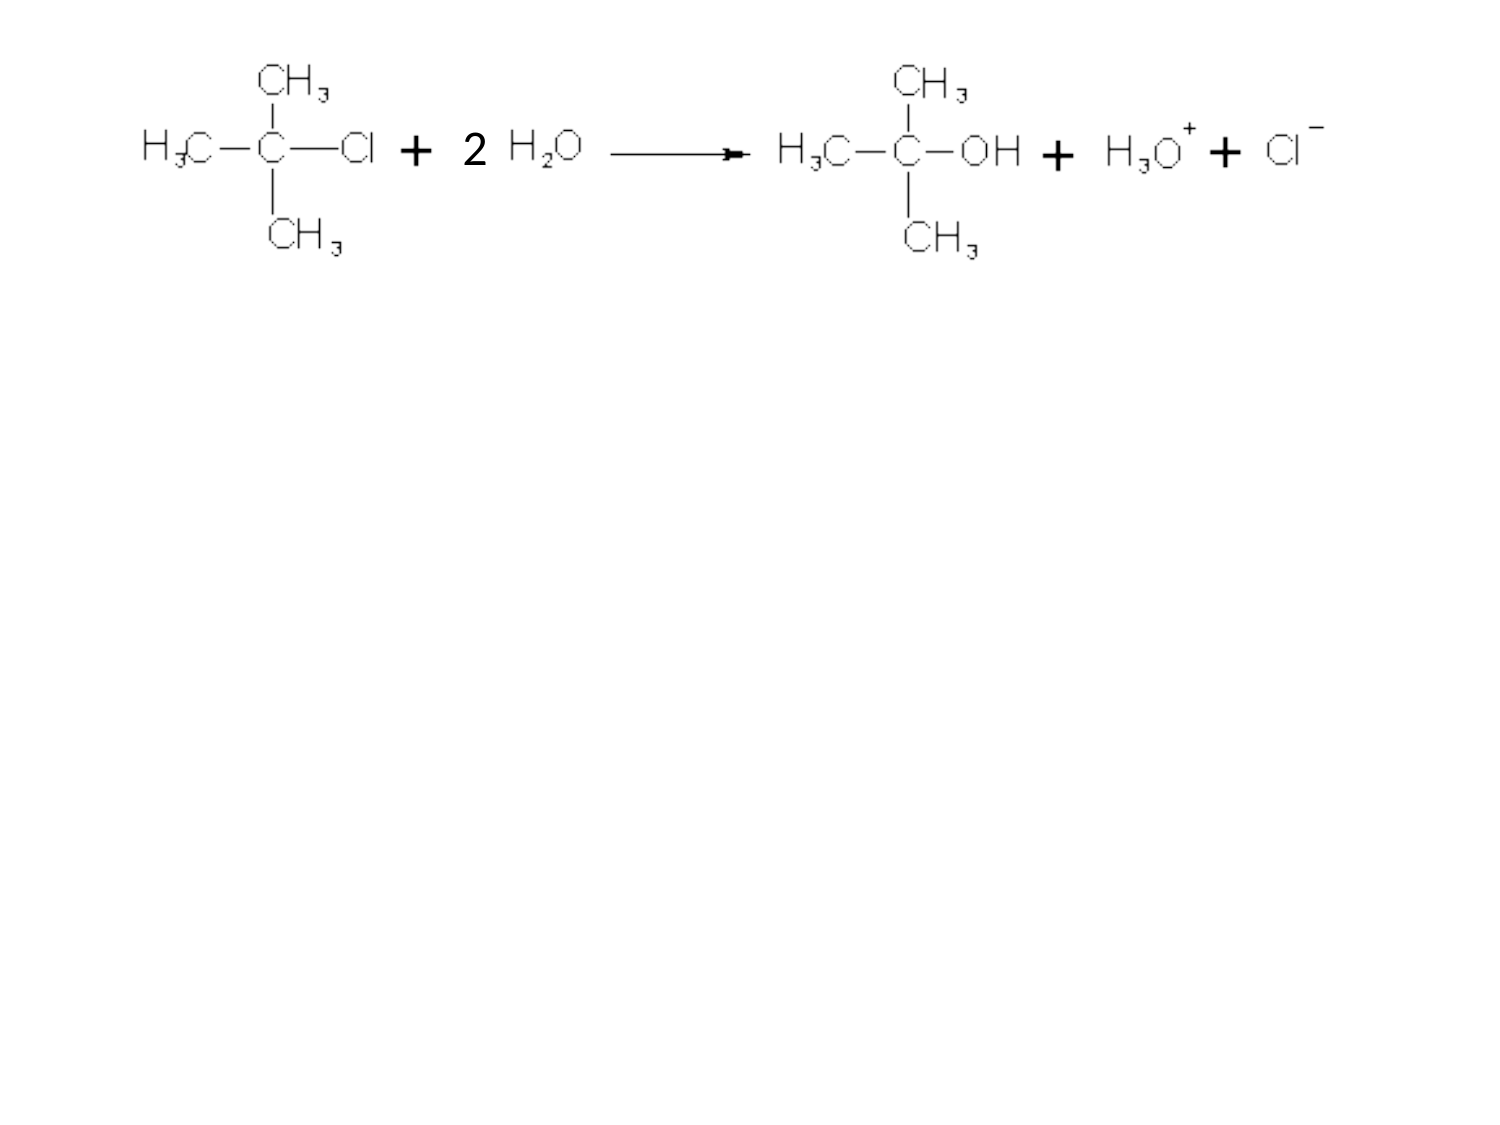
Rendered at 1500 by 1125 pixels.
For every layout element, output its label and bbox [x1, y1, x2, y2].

text_box [123, 54, 1347, 295]
